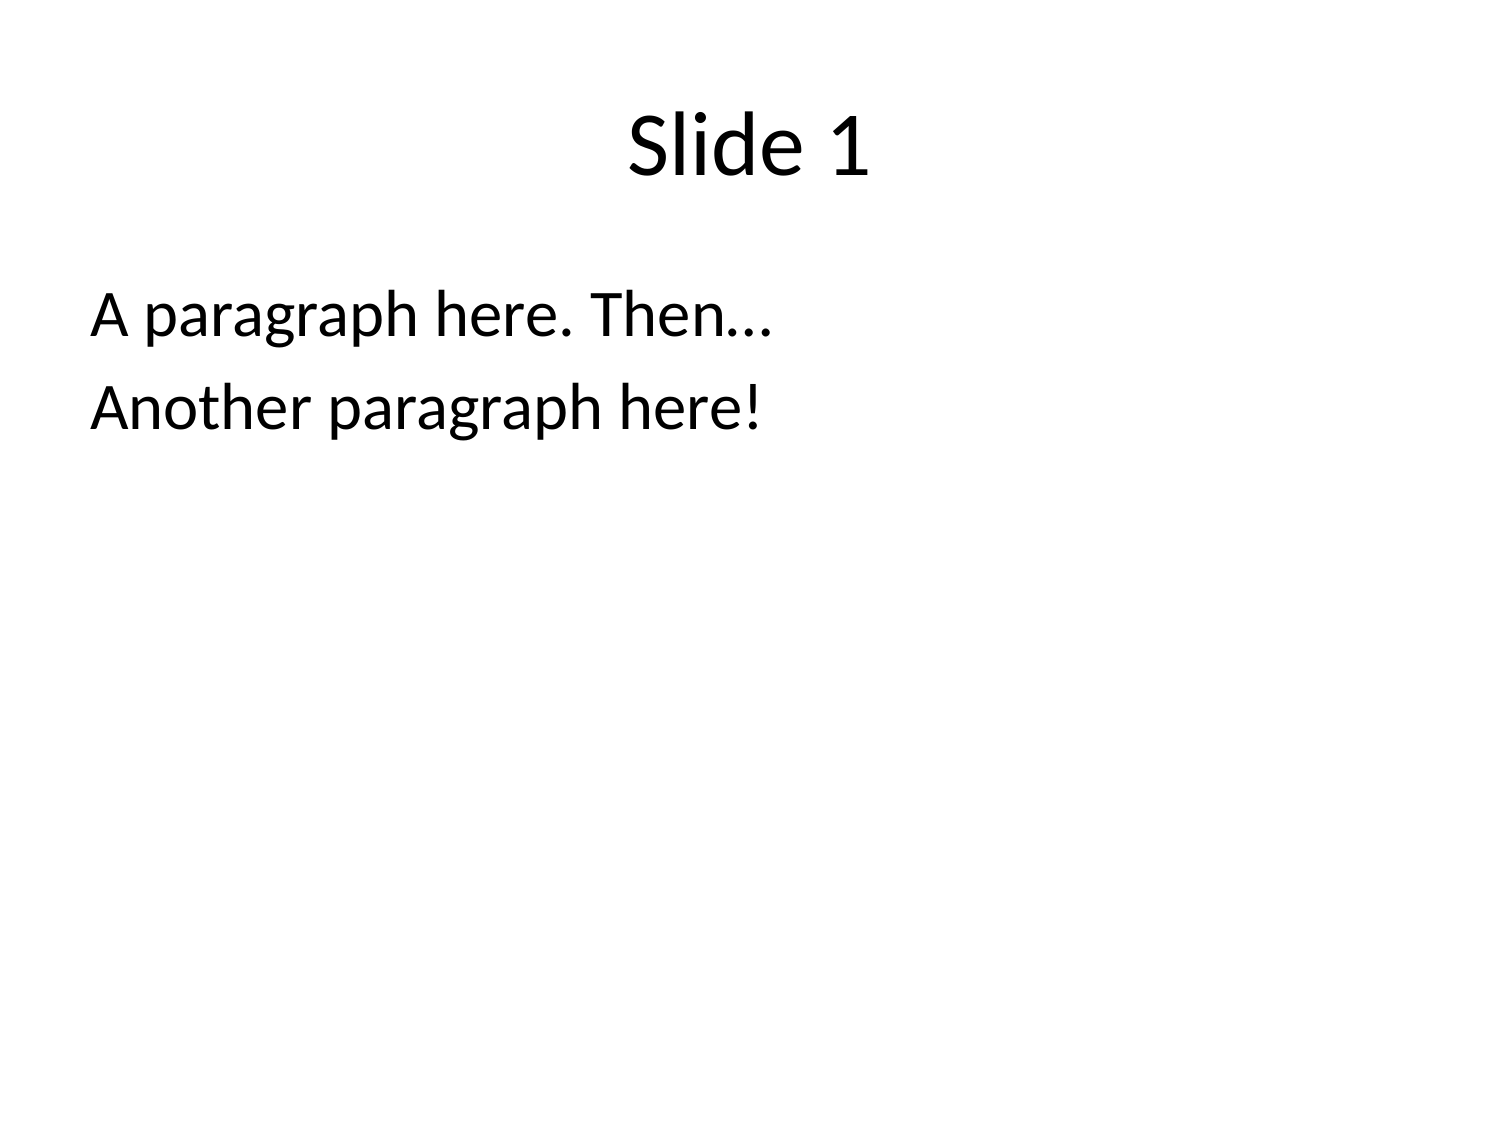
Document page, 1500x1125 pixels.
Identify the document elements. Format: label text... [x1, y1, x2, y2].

title Slide 1 [75, 45, 1425, 233]
list A paragraph here. Then… Another paragraph here! [75, 262, 1425, 1005]
